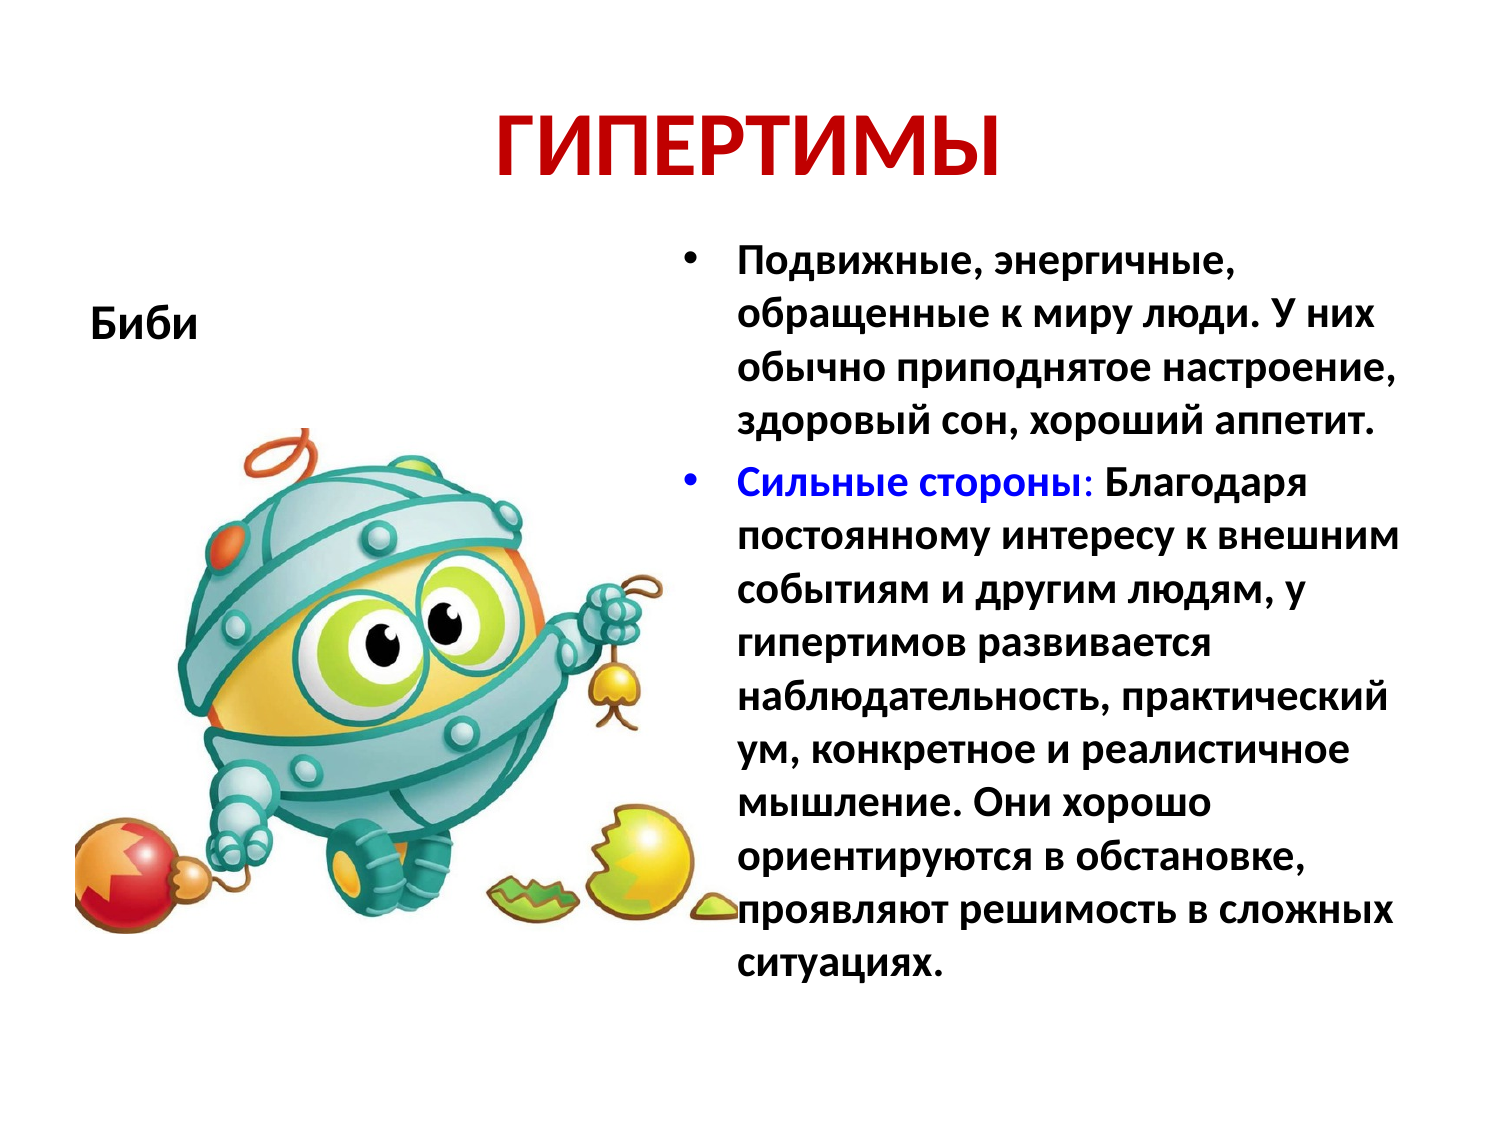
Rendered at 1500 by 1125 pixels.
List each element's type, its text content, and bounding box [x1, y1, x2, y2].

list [74, 428, 738, 934]
list Биби [75, 251, 667, 357]
title ГИПЕРТИМЫ [75, 45, 1425, 233]
list Подвижные, энергичные, обращенные к миру люди. У них обычно приподнятое настроение, здоровый сон, хороший аппетит. Сильные стороны: Благодаря постоянному интересу к внешним событиям и другим людям, у гипертимов развивается наблюдательность, практический ум, конкретное и реалистичное мышление. Они хорошо ориентируются в обстановке, проявляют решимость в сложных ситуациях. [667, 222, 1425, 1005]
